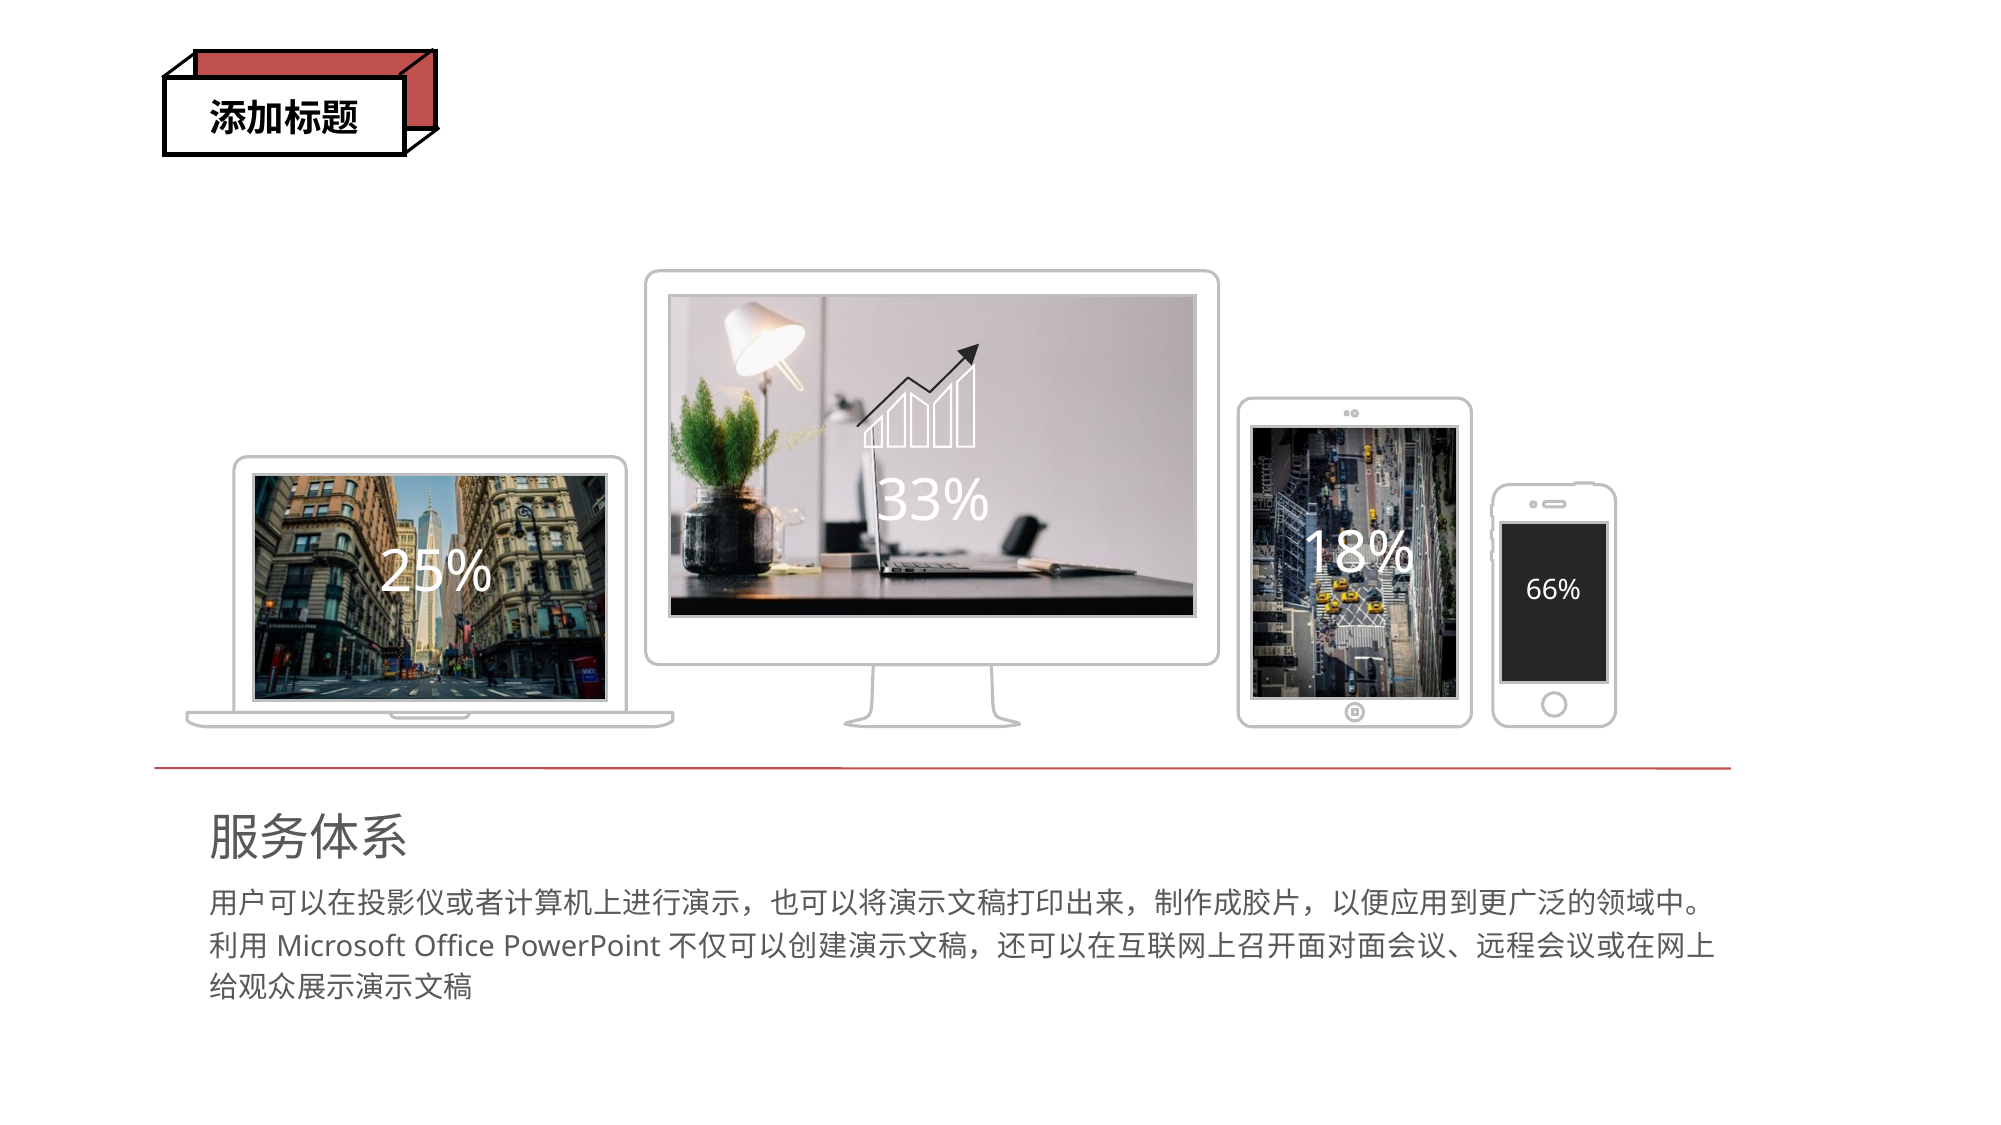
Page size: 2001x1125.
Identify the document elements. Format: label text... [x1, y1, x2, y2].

text_box [670, 296, 1194, 616]
text_box 服务体系 [194, 785, 1195, 873]
text_box [254, 475, 606, 700]
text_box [1491, 482, 1616, 727]
text_box 33% [839, 462, 1029, 557]
text_box 25% [342, 533, 532, 627]
text_box [1252, 427, 1457, 698]
text_box [187, 456, 673, 727]
text_box [645, 270, 1219, 727]
text_box [1238, 398, 1472, 727]
text_box 用户可以在投影仪或者计算机上进行演示，也可以将演示文稿打印出来，制作成胶片，以便应用到更广泛的领域中。利用Microsoft Office PowerPoint不仅可以创建演示文稿，还可以在互联网上召开面对面会议、远程会议或在网上给观众展示演示文稿 [194, 870, 1731, 1012]
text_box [856, 343, 980, 447]
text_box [162, 48, 440, 155]
text_box 18% [1264, 514, 1453, 608]
